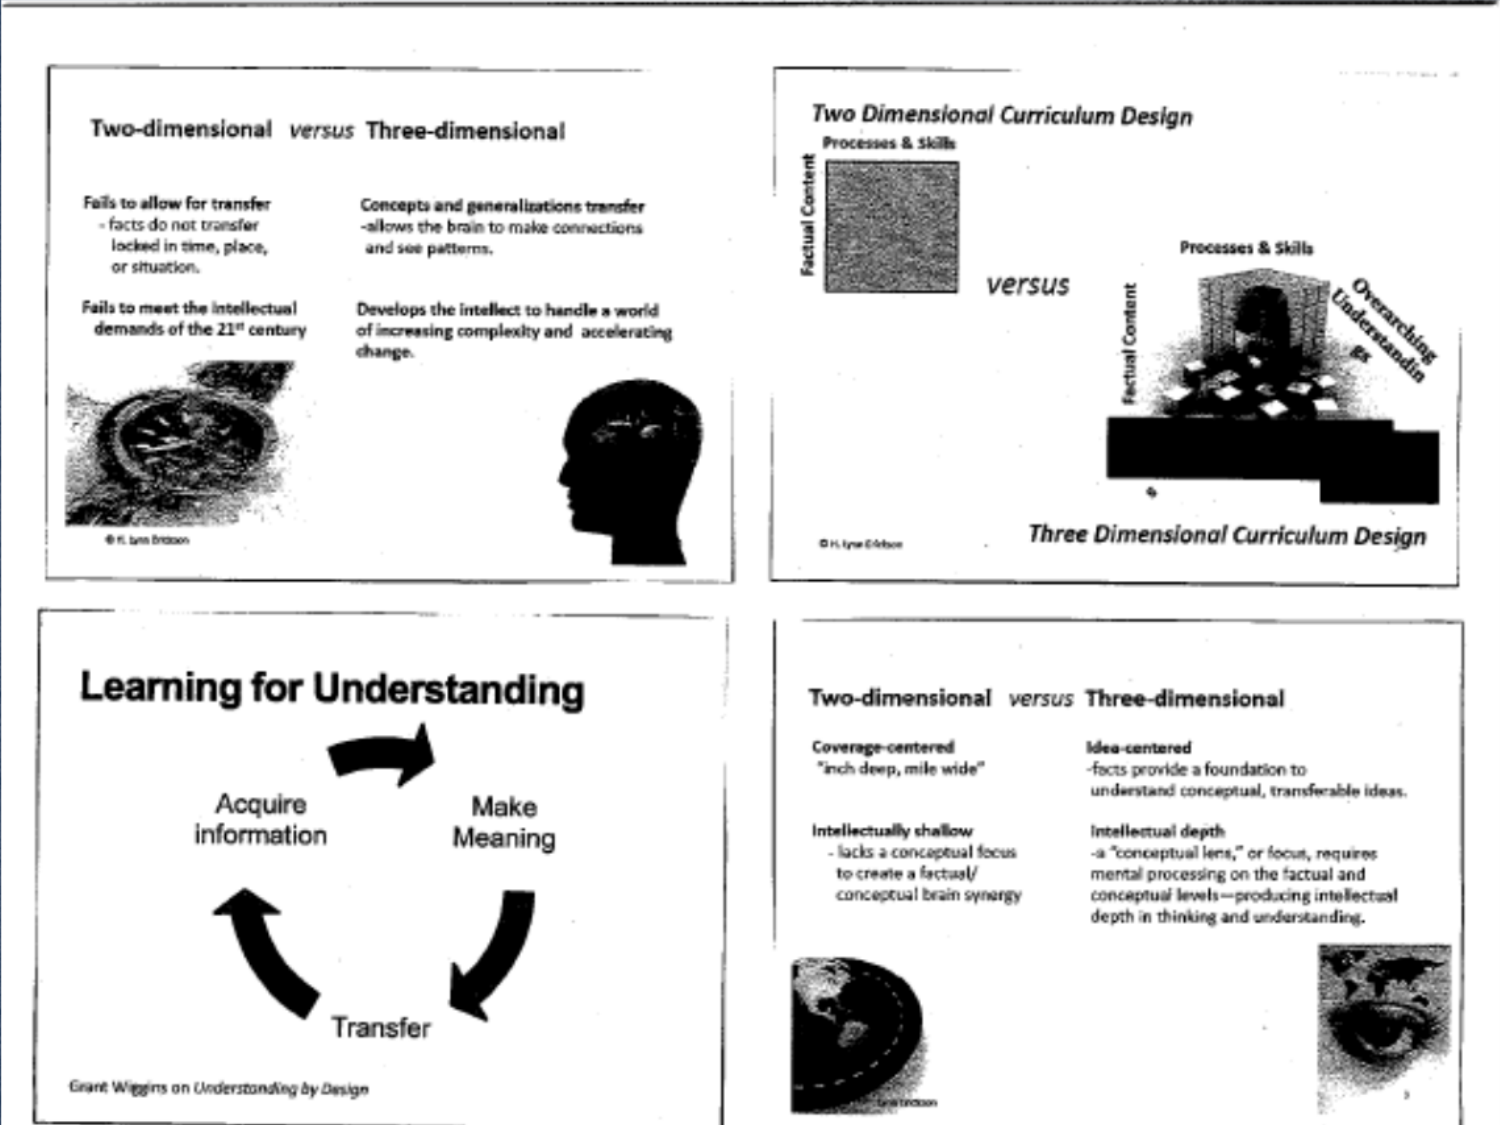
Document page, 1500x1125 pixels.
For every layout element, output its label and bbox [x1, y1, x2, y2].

list [178, 0, 1323, 1125]
picture [1328, 1, 1500, 1125]
picture [2, 1, 172, 1125]
